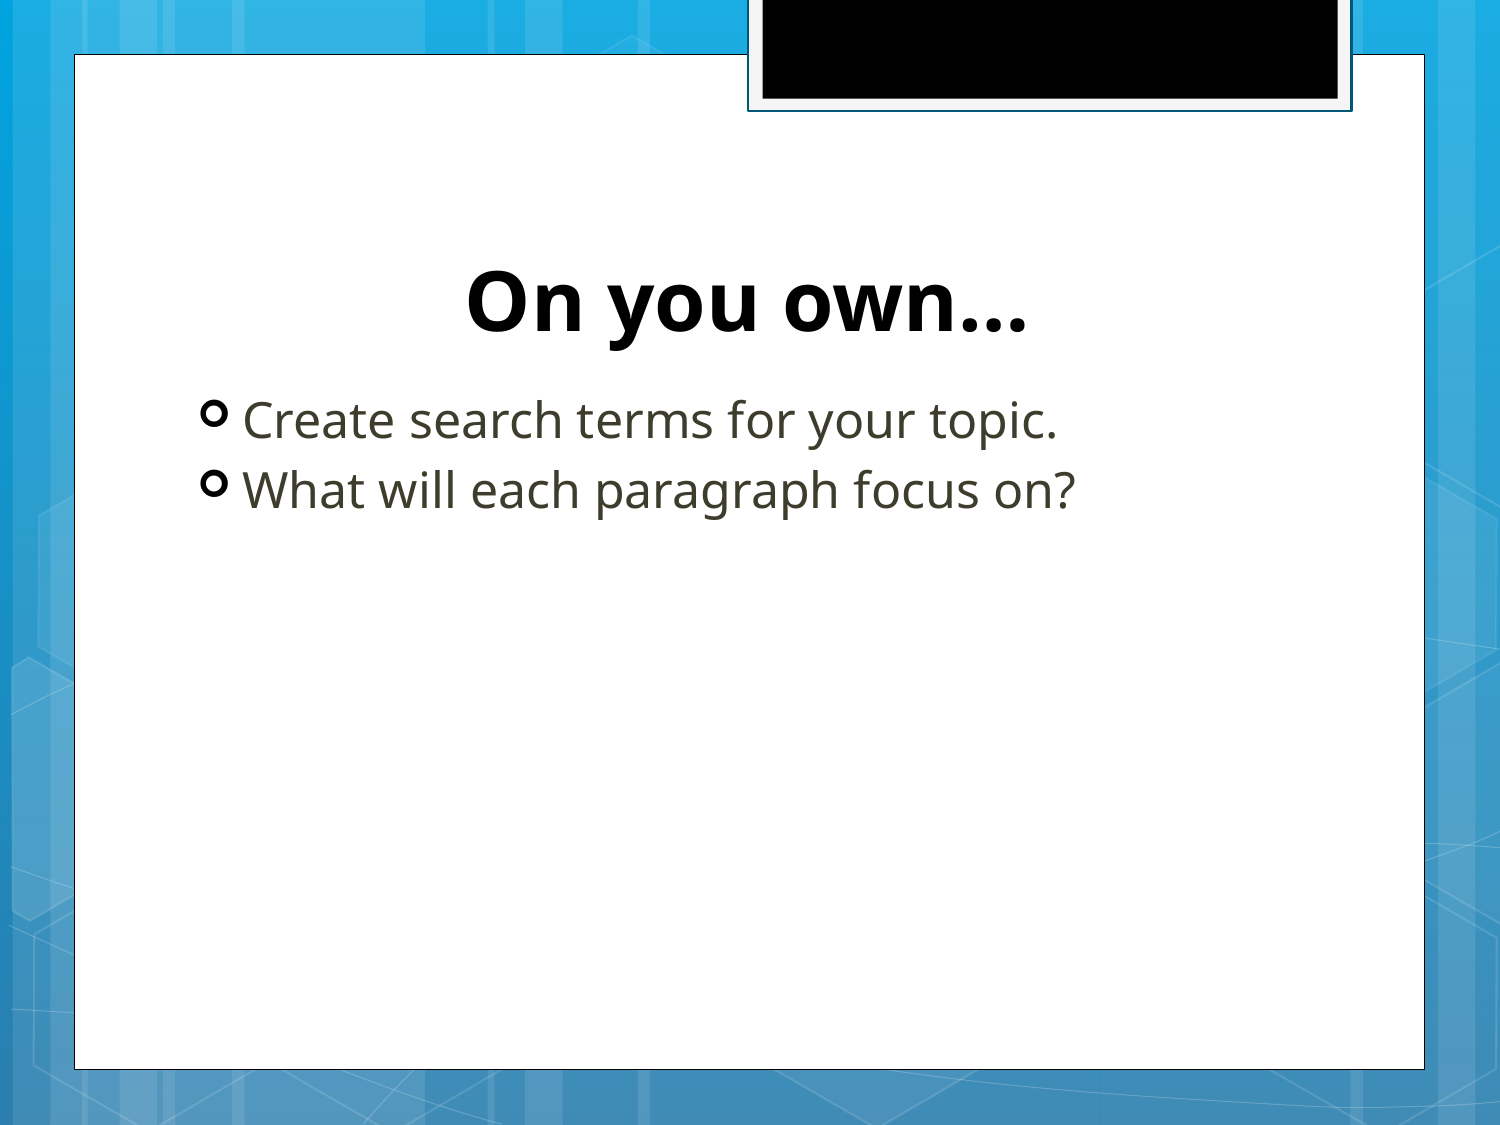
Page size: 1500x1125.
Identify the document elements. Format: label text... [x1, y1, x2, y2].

title On you own… [171, 168, 1324, 357]
list Create search terms for your topic. What will each paragraph focus on? [171, 381, 1283, 957]
